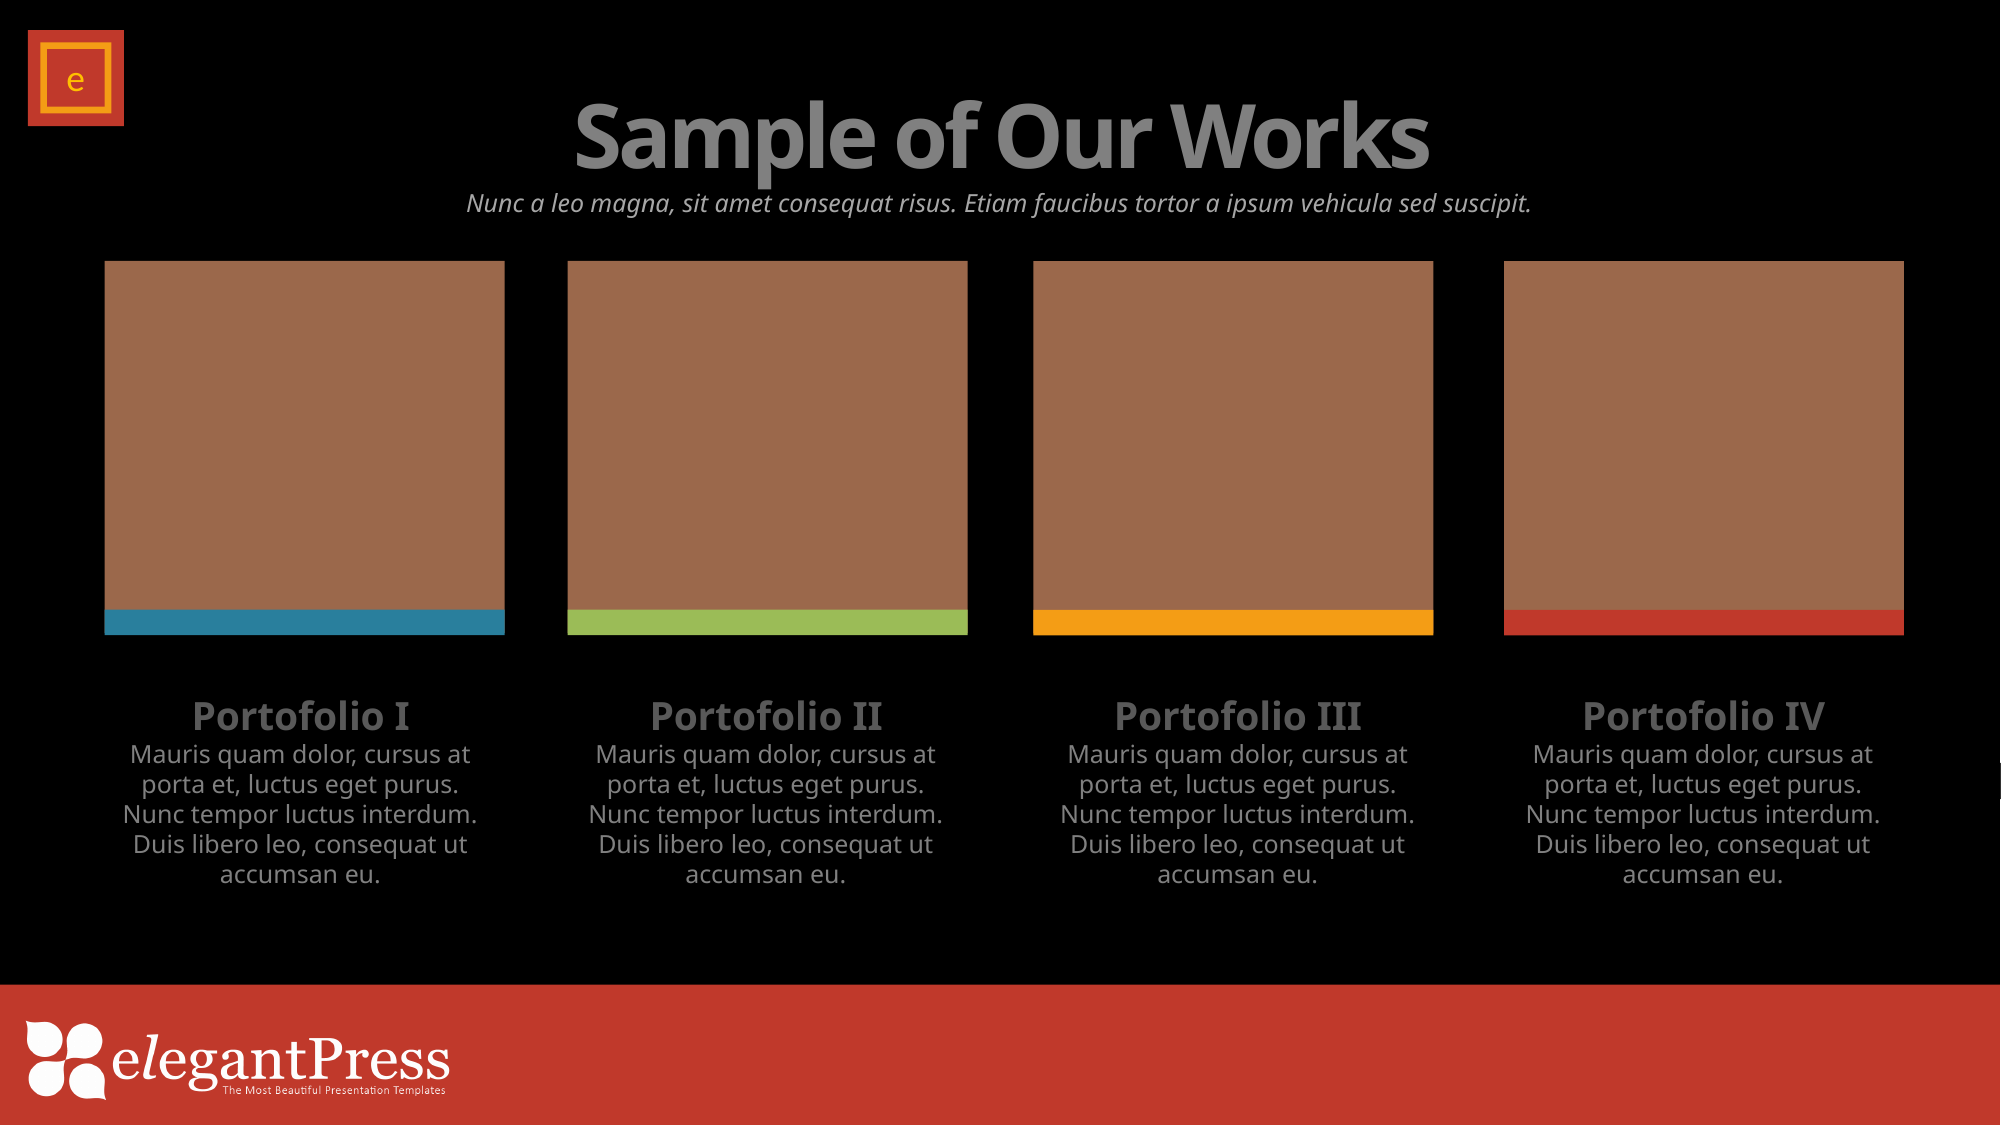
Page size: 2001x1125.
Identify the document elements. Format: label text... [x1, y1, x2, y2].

text_box Sample of Our Works [563, 74, 1444, 182]
text_box Portofolio I Mauris quam dolor, cursus at porta et, luctus eget purus. Nunc tempor luctus interdum. Duis libero leo, consequat ut accumsan eu. [101, 640, 500, 894]
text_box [104, 260, 505, 636]
text_box Nunc a leo magna, sit amet consequat risus. Etiam faucibus tortor a ipsum vehicula sed suscipit. [123, 182, 1884, 223]
text_box Portofolio II Mauris quam dolor, cursus at porta et, luctus eget purus. Nunc tempor luctus interdum. Duis libero leo, consequat ut accumsan eu. [566, 640, 966, 894]
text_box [1033, 261, 1434, 636]
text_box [1504, 261, 1905, 636]
text_box Portofolio III Mauris quam dolor, cursus at porta et, luctus eget purus. Nunc tempor luctus interdum. Duis libero leo, consequat ut accumsan eu. [1038, 640, 1438, 894]
text_box Portofolio IV Mauris quam dolor, cursus at porta et, luctus eget purus. Nunc tempor luctus interdum. Duis libero leo, consequat ut accumsan eu. [1504, 640, 1903, 894]
picture [17, 1012, 454, 1111]
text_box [567, 260, 968, 636]
